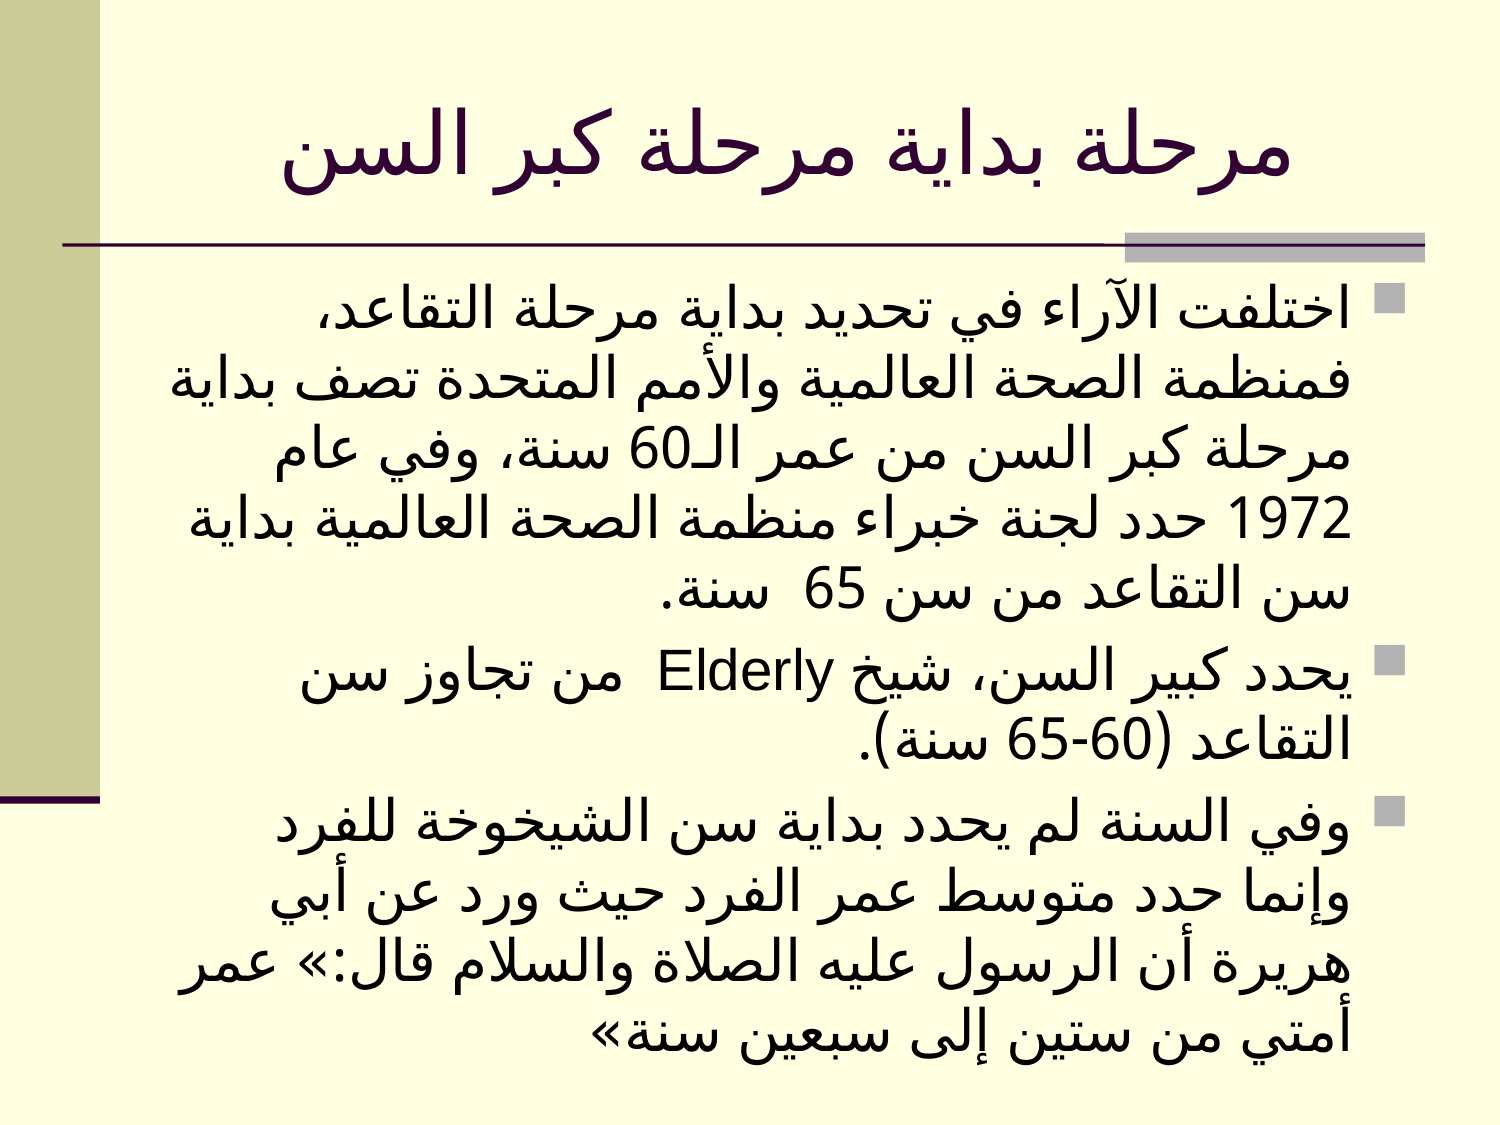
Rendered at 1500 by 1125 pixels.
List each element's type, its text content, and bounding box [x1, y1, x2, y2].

list اختلفت الآراء في تحديد بداية مرحلة التقاعد، فمنظمة الصحة العالمية والأمم المتحدة تصف بداية مرحلة كبر السن من عمر الـ60 سنة، وفي عام 1972 حدد لجنة خبراء منظمة الصحة العالمية بداية سن التقاعد من سن 65 سنة. يحدد كبير السن، شيخ Elderly من تجاوز سن التقاعد (60-65 سنة). وفي السنة لم يحدد بداية سن الشيخوخة للفرد وإنما حدد متوسط عمر الفرد حيث ورد عن أبي هريرة أن الرسول عليه الصلاة والسلام قال:» عمر أمتي من ستين إلى سبعين سنة» [150, 262, 1425, 1006]
title مرحلة بداية مرحلة كبر السن [150, 45, 1425, 234]
